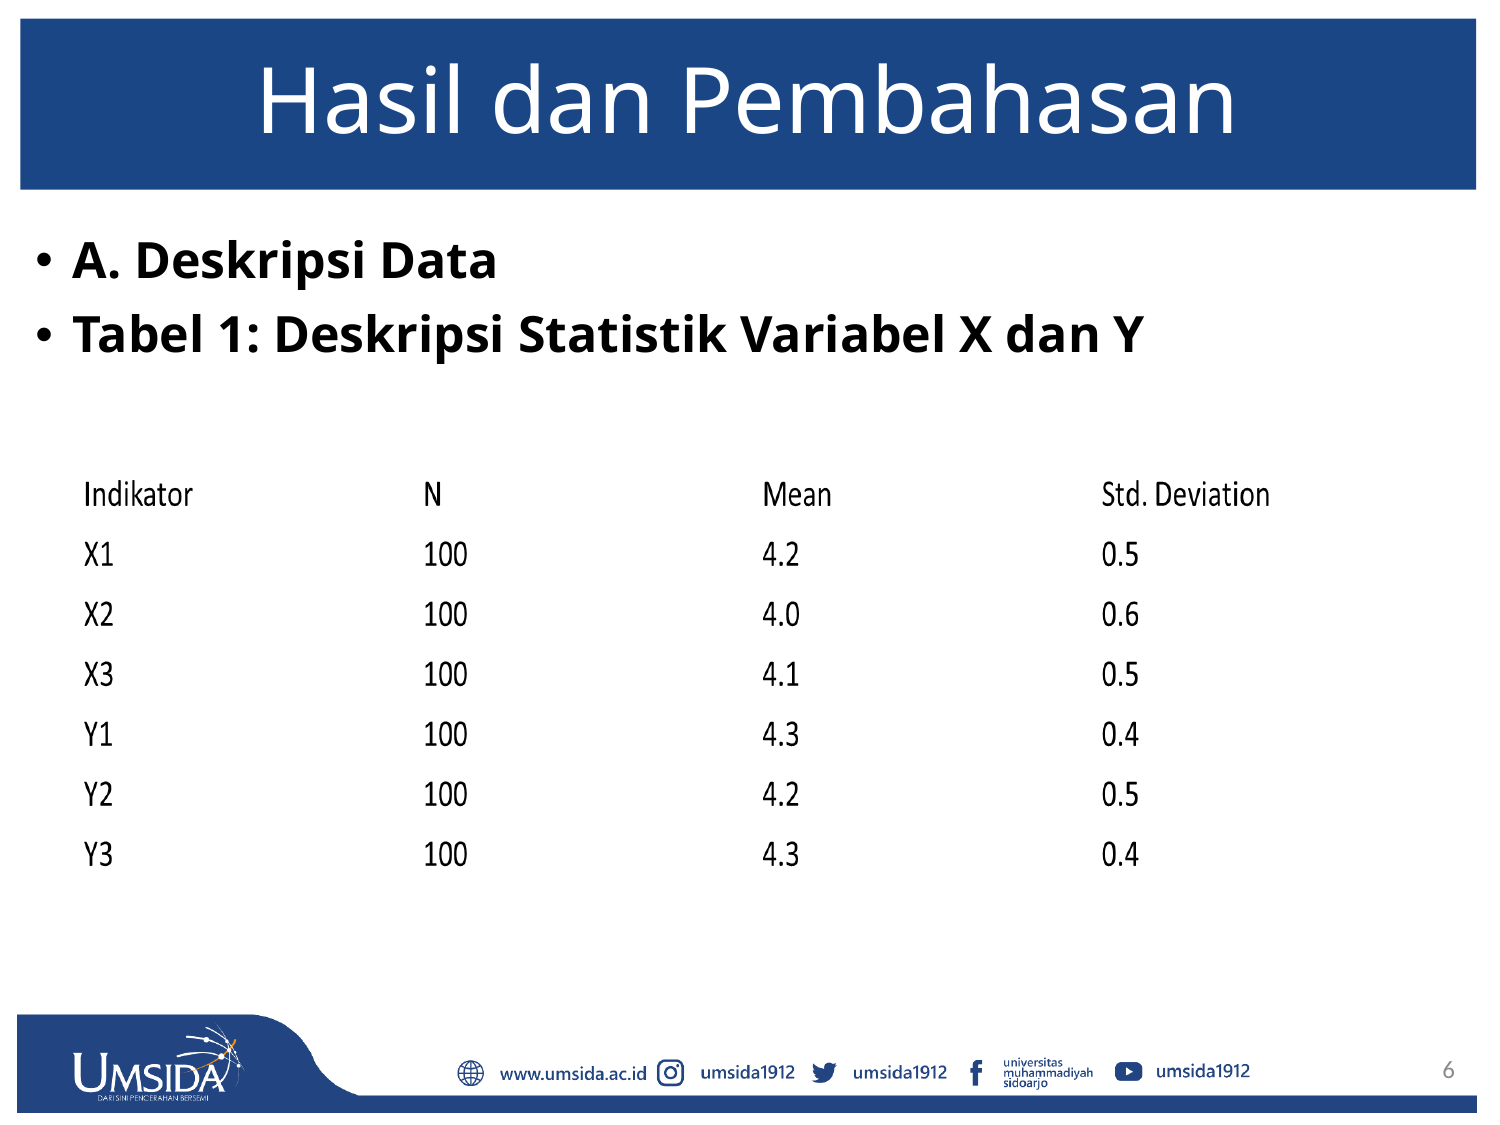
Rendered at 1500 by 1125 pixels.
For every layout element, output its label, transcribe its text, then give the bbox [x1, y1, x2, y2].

picture [17, 18, 1477, 1113]
list A. Deskripsi Data Tabel 1: Deskripsi Statistik Variabel X dan Y [20, 227, 1477, 992]
picture [71, 458, 1429, 898]
title Hasil dan Pembahasan [20, 18, 1477, 190]
